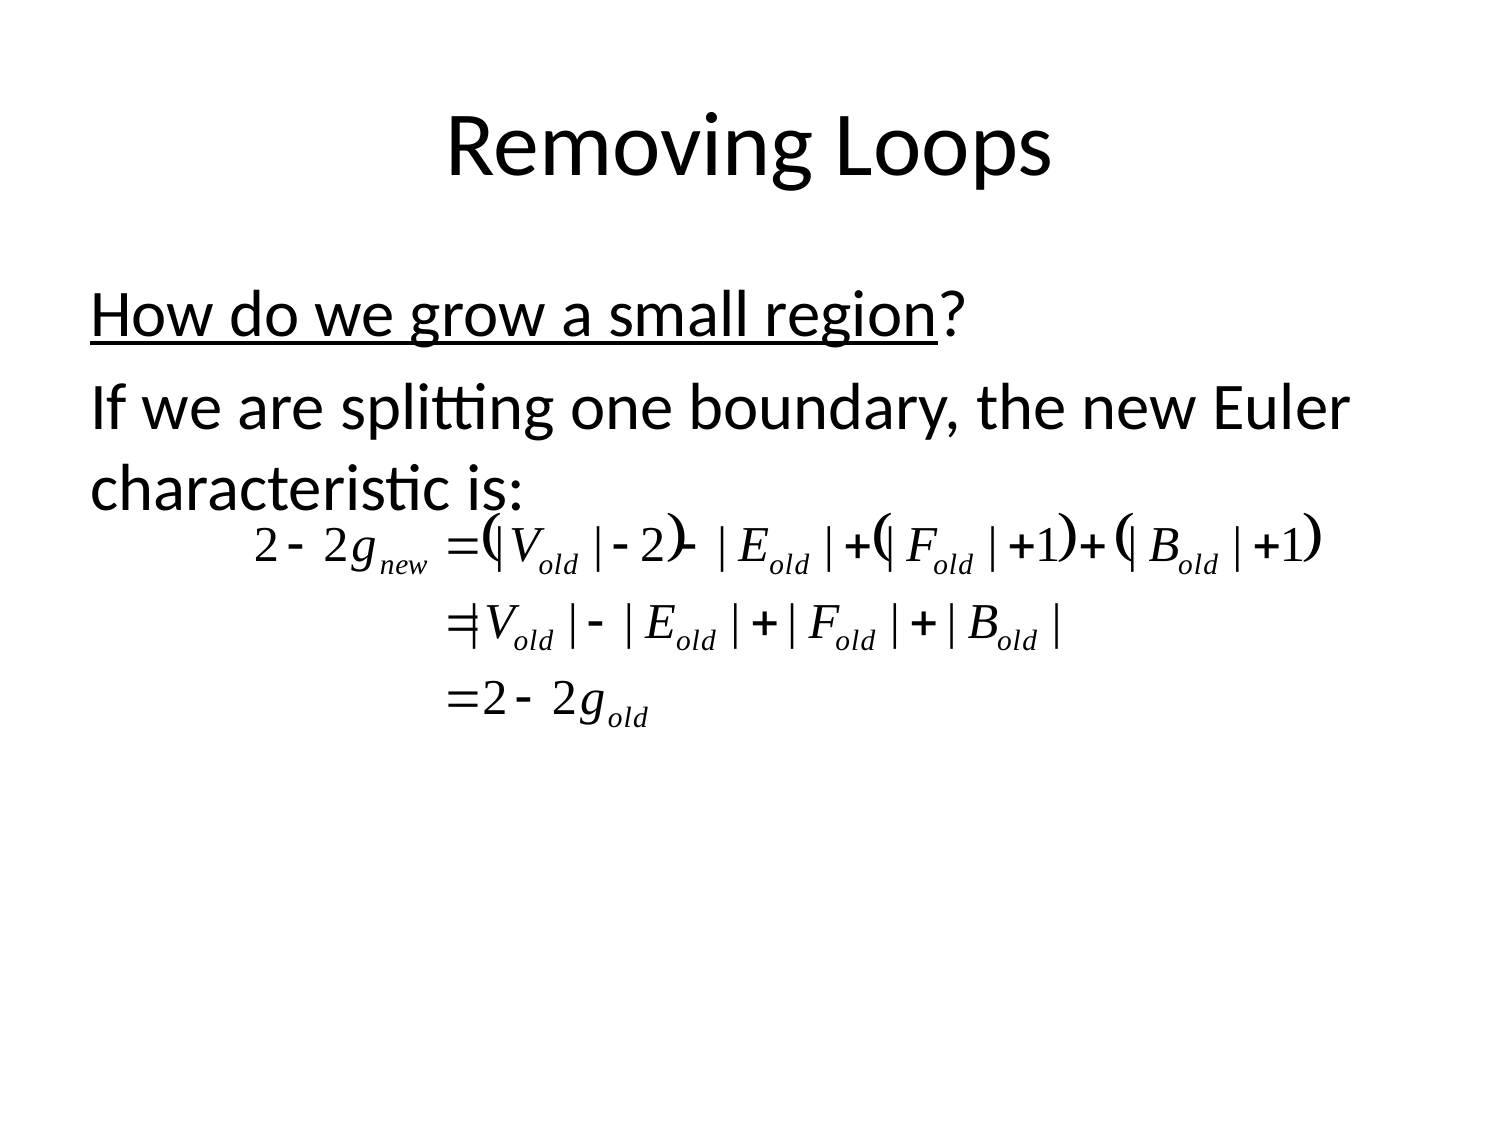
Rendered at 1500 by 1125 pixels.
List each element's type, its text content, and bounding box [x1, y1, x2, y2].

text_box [246, 512, 1326, 739]
title Removing Loops [75, 45, 1425, 233]
list How do we grow a small region? If we are splitting one boundary, the new Euler characteristic is: [75, 262, 1425, 1125]
